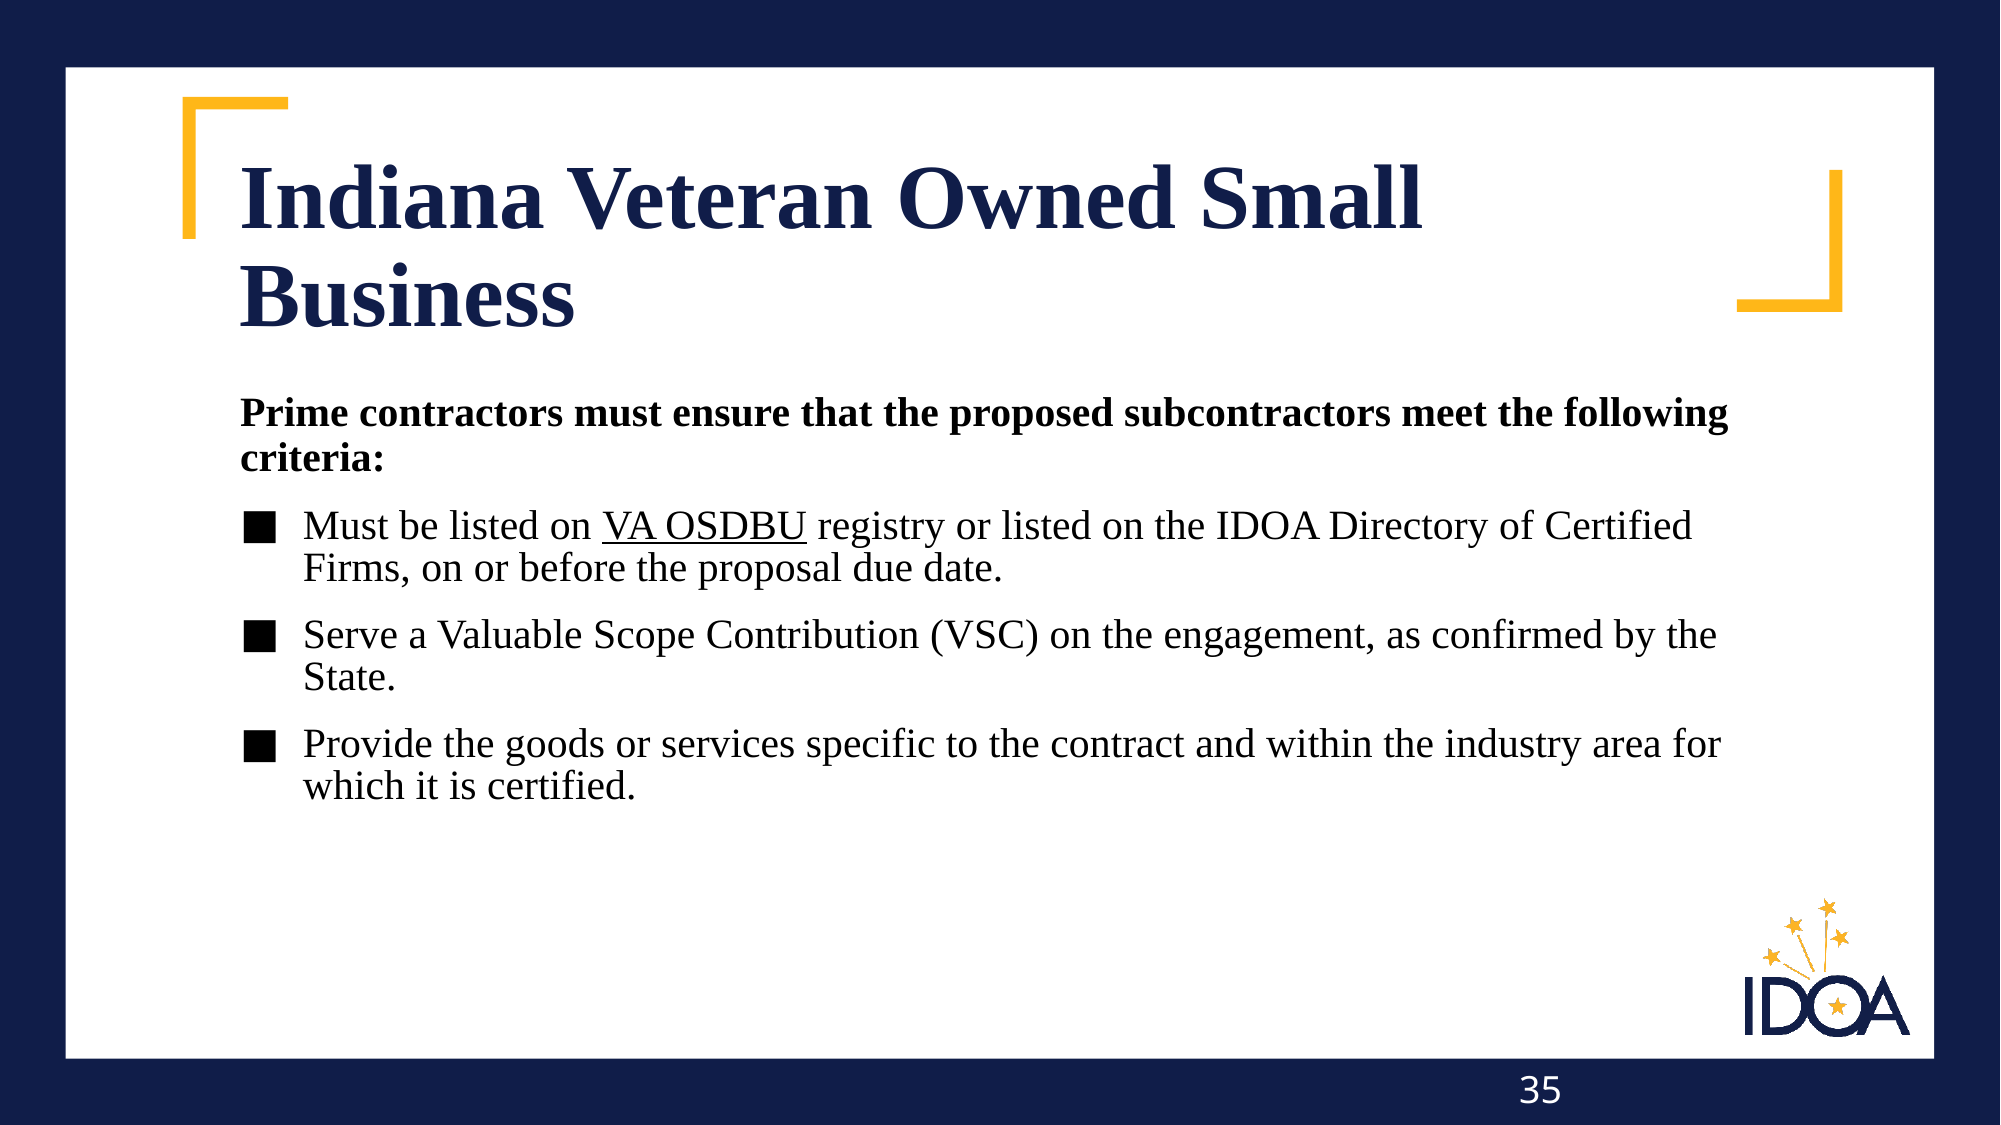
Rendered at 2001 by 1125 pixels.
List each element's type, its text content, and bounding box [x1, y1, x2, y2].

title Indiana Veteran Owned Small Business [225, 142, 1800, 279]
picture [1702, 857, 1959, 1114]
text_box Prime contractors must ensure that the proposed subcontractors meet the following criteria: Must be listed on VA OSDBU registry or listed on the IDOA Directory of Certified Firms, on or before the proposal due date. Serve a Valuable Scope Contribution (VSC) on the engagement, as confirmed by the State. Provide the goods or services specific to the contract and within the industry area for which it is certified. [224, 383, 1800, 851]
slide_number 35 [1504, 1058, 1767, 1125]
